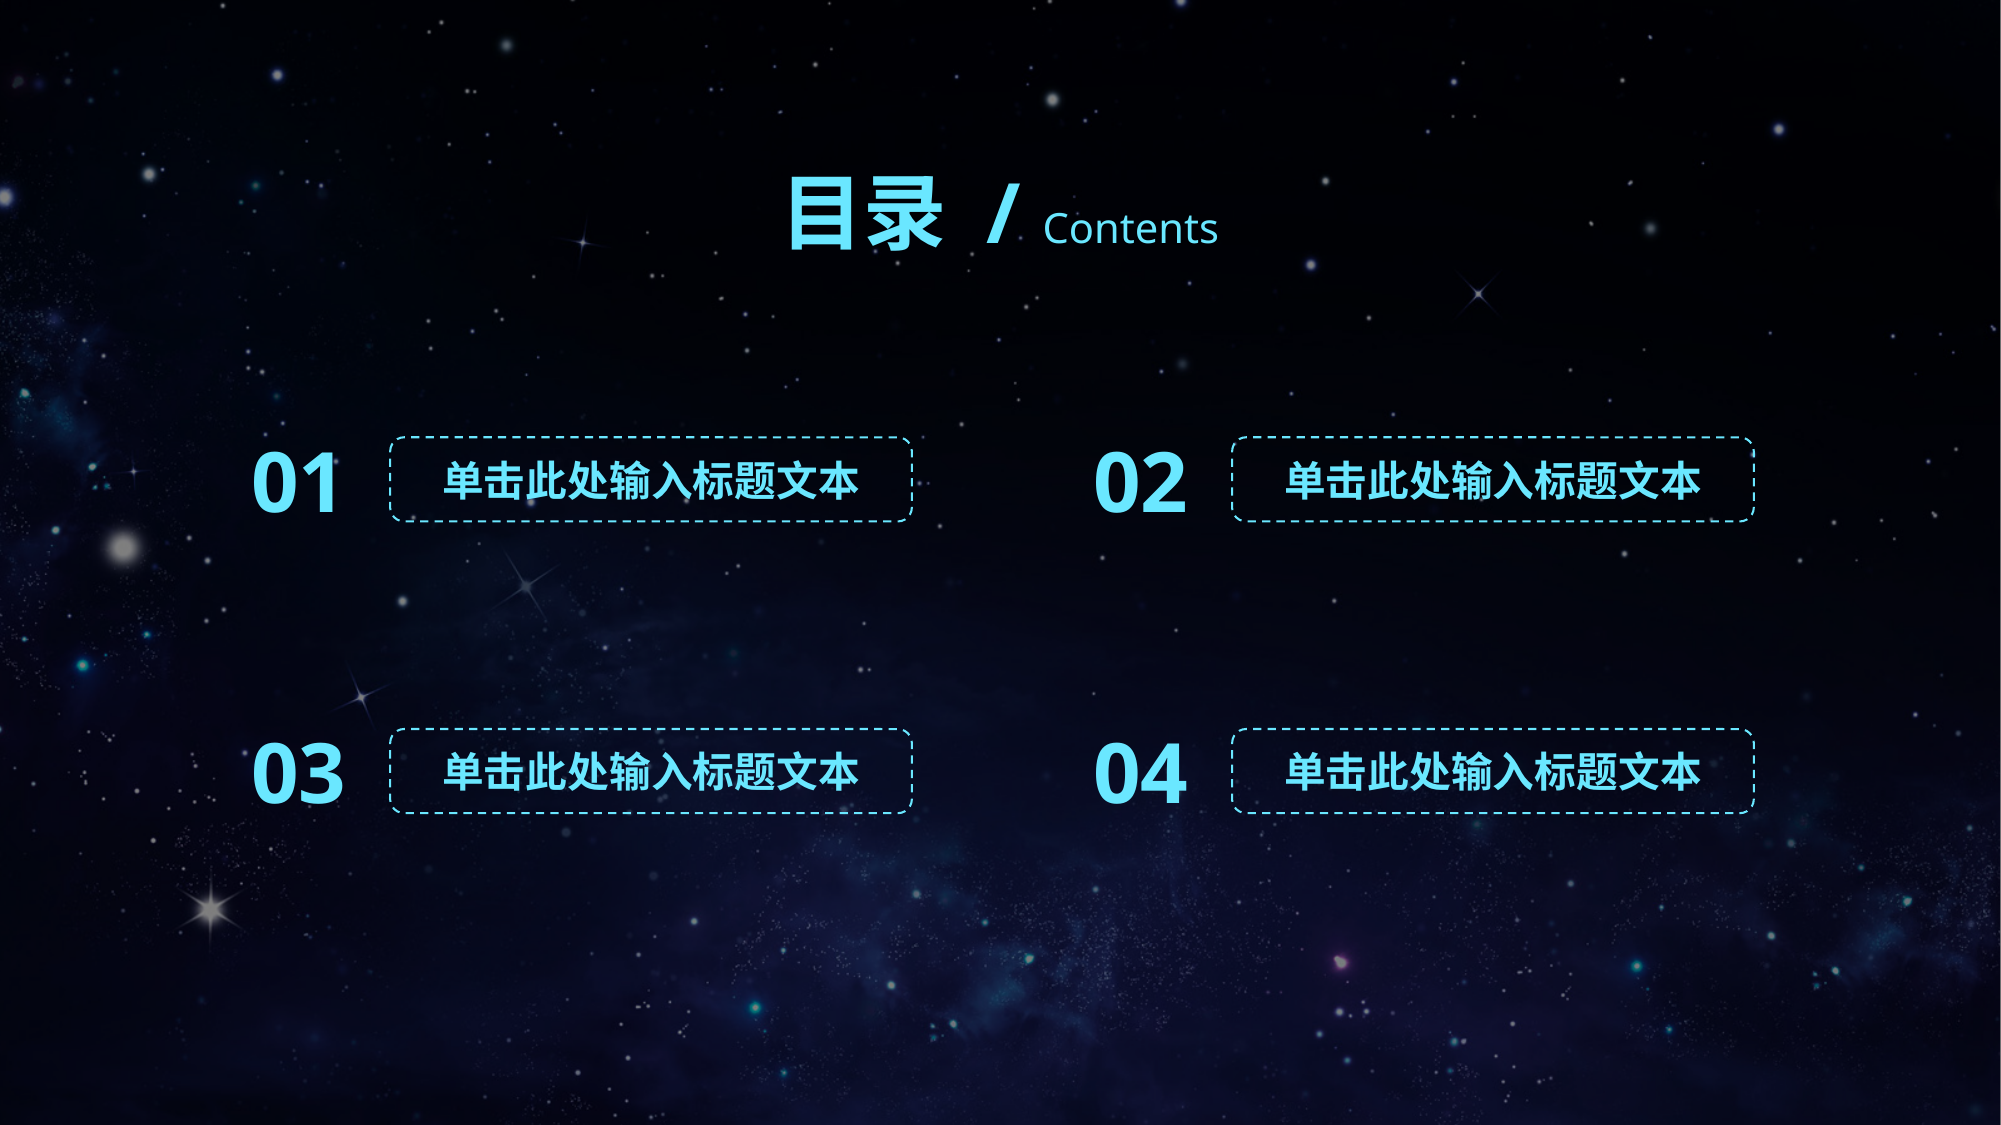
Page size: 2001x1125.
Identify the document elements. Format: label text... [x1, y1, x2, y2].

text_box 单击此处输入标题文本 [1231, 436, 1755, 523]
text_box 04 [1068, 713, 1203, 828]
text_box 03 [226, 713, 361, 828]
text_box 02 [1068, 421, 1203, 537]
text_box 单击此处输入标题文本 [389, 436, 913, 523]
text_box 单击此处输入标题文本 [1231, 727, 1755, 815]
text_box 目录 / Contents [698, 152, 1302, 268]
text_box 单击此处输入标题文本 [389, 727, 913, 815]
picture [0, 0, 2001, 1125]
text_box 01 [226, 421, 361, 537]
